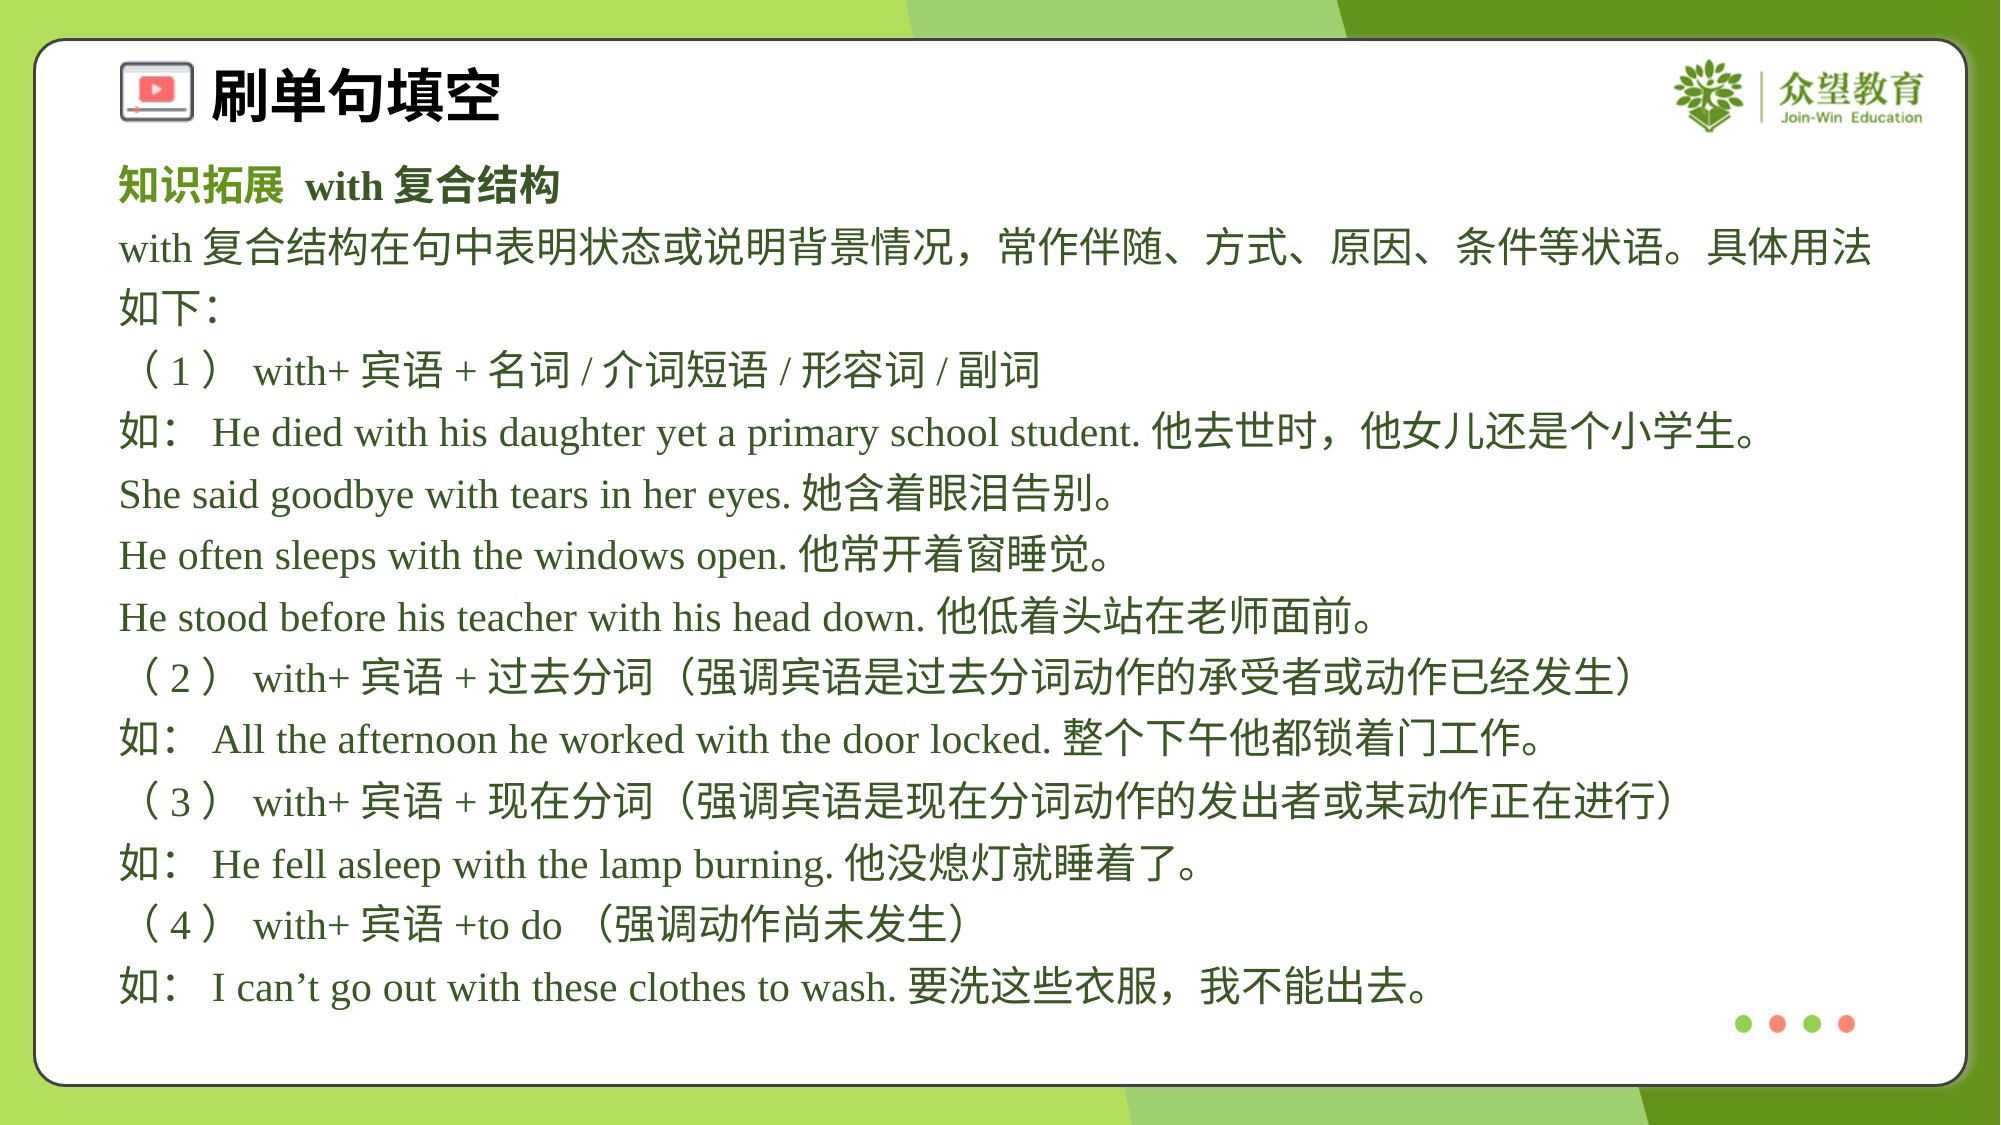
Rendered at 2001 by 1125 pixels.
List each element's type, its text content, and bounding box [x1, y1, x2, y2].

text_box 知识拓展 with复合结构 with复合结构在句中表明状态或说明背景情况，常作伴随、方式、原因、条件等状语。具体用法如下： （1）with+宾语+名词/介词短语/形容词/副词 如：He died with his daughter yet a primary school student.他去世时，他女儿还是个小学生。 She said goodbye with tears in her eyes.她含着眼泪告别。 He often sleeps with the windows open.他常开着窗睡觉。 He stood before his teacher with his head down.他低着头站在老师面前。 （2）with+宾语+过去分词（强调宾语是过去分词动作的承受者或动作已经发生） 如：All the afternoon he worked with the door locked.整个下午他都锁着门工作。 [118, 147, 1883, 758]
text_box （3）with+宾语+现在分词（强调宾语是现在分词动作的发出者或某动作正在进行） 如：He fell asleep with the lamp burning.他没熄灯就睡着了。 （4）with+宾语+to do（强调动作尚未发生） 如：I can’t go out with these clothes to wash.要洗这些衣服，我不能出去。 [118, 763, 1883, 1005]
picture [0, 0, 2000, 1125]
